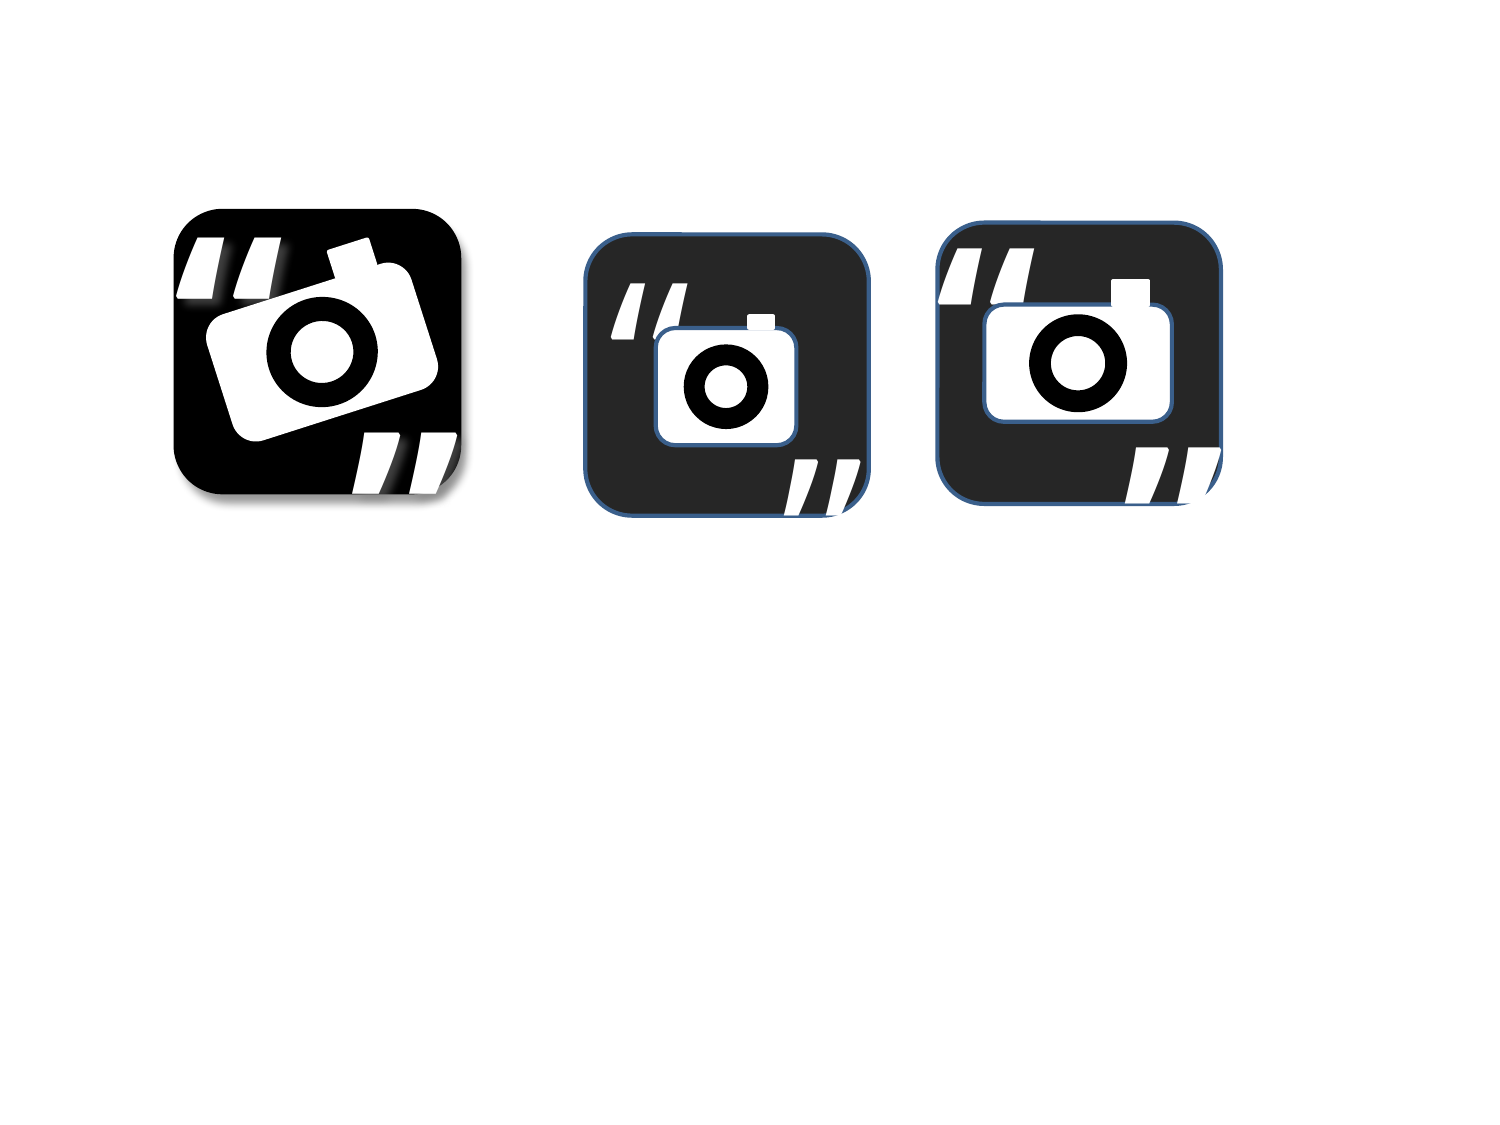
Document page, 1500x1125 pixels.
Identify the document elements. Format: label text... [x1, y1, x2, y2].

text_box ” [334, 354, 476, 669]
text_box [595, 448, 766, 518]
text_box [212, 247, 428, 419]
text_box ” [1107, 375, 1240, 665]
text_box [653, 325, 799, 448]
text_box [1052, 220, 1224, 375]
text_box [196, 426, 334, 495]
text_box [1029, 314, 1128, 413]
text_box [936, 424, 1107, 507]
text_box [314, 208, 462, 354]
text_box [747, 314, 775, 330]
text_box “ [920, 175, 1052, 466]
text_box [1046, 331, 1110, 395]
text_box ” [766, 386, 879, 677]
text_box “ [593, 211, 706, 501]
text_box [706, 232, 871, 386]
text_box [982, 302, 1174, 424]
text_box [583, 251, 593, 499]
text_box [700, 361, 752, 413]
text_box [683, 344, 769, 430]
text_box [1111, 279, 1150, 307]
text_box “ [158, 159, 300, 475]
